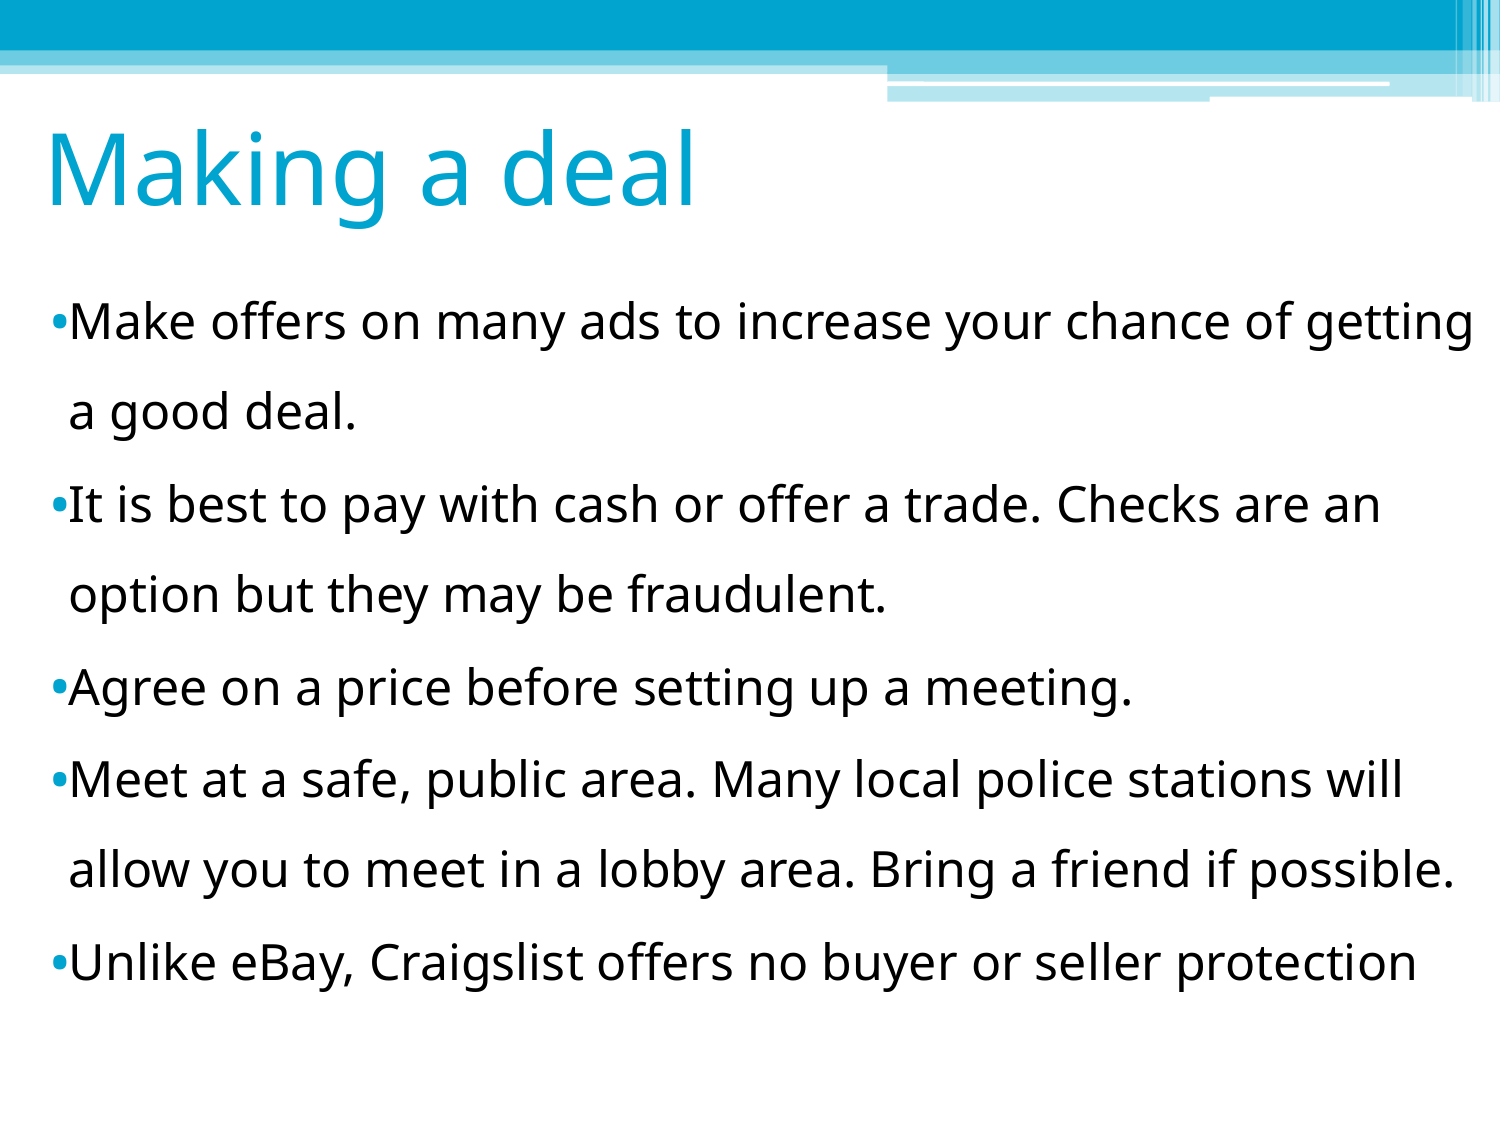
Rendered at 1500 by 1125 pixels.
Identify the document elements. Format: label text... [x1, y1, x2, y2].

title Making a deal [28, 77, 1379, 253]
list Make offers on many ads to increase your chance of getting a good deal. It is best to pay with cash or offer a trade. Checks are an option but they may be fraudulent. Agree on a price before setting up a meeting. Meet at a safe, public area. Many local police stations will allow you to meet in a lobby area. Bring a friend if possible. Unlike eBay, Craigslist offers no buyer or seller protection [28, 252, 1500, 1052]
